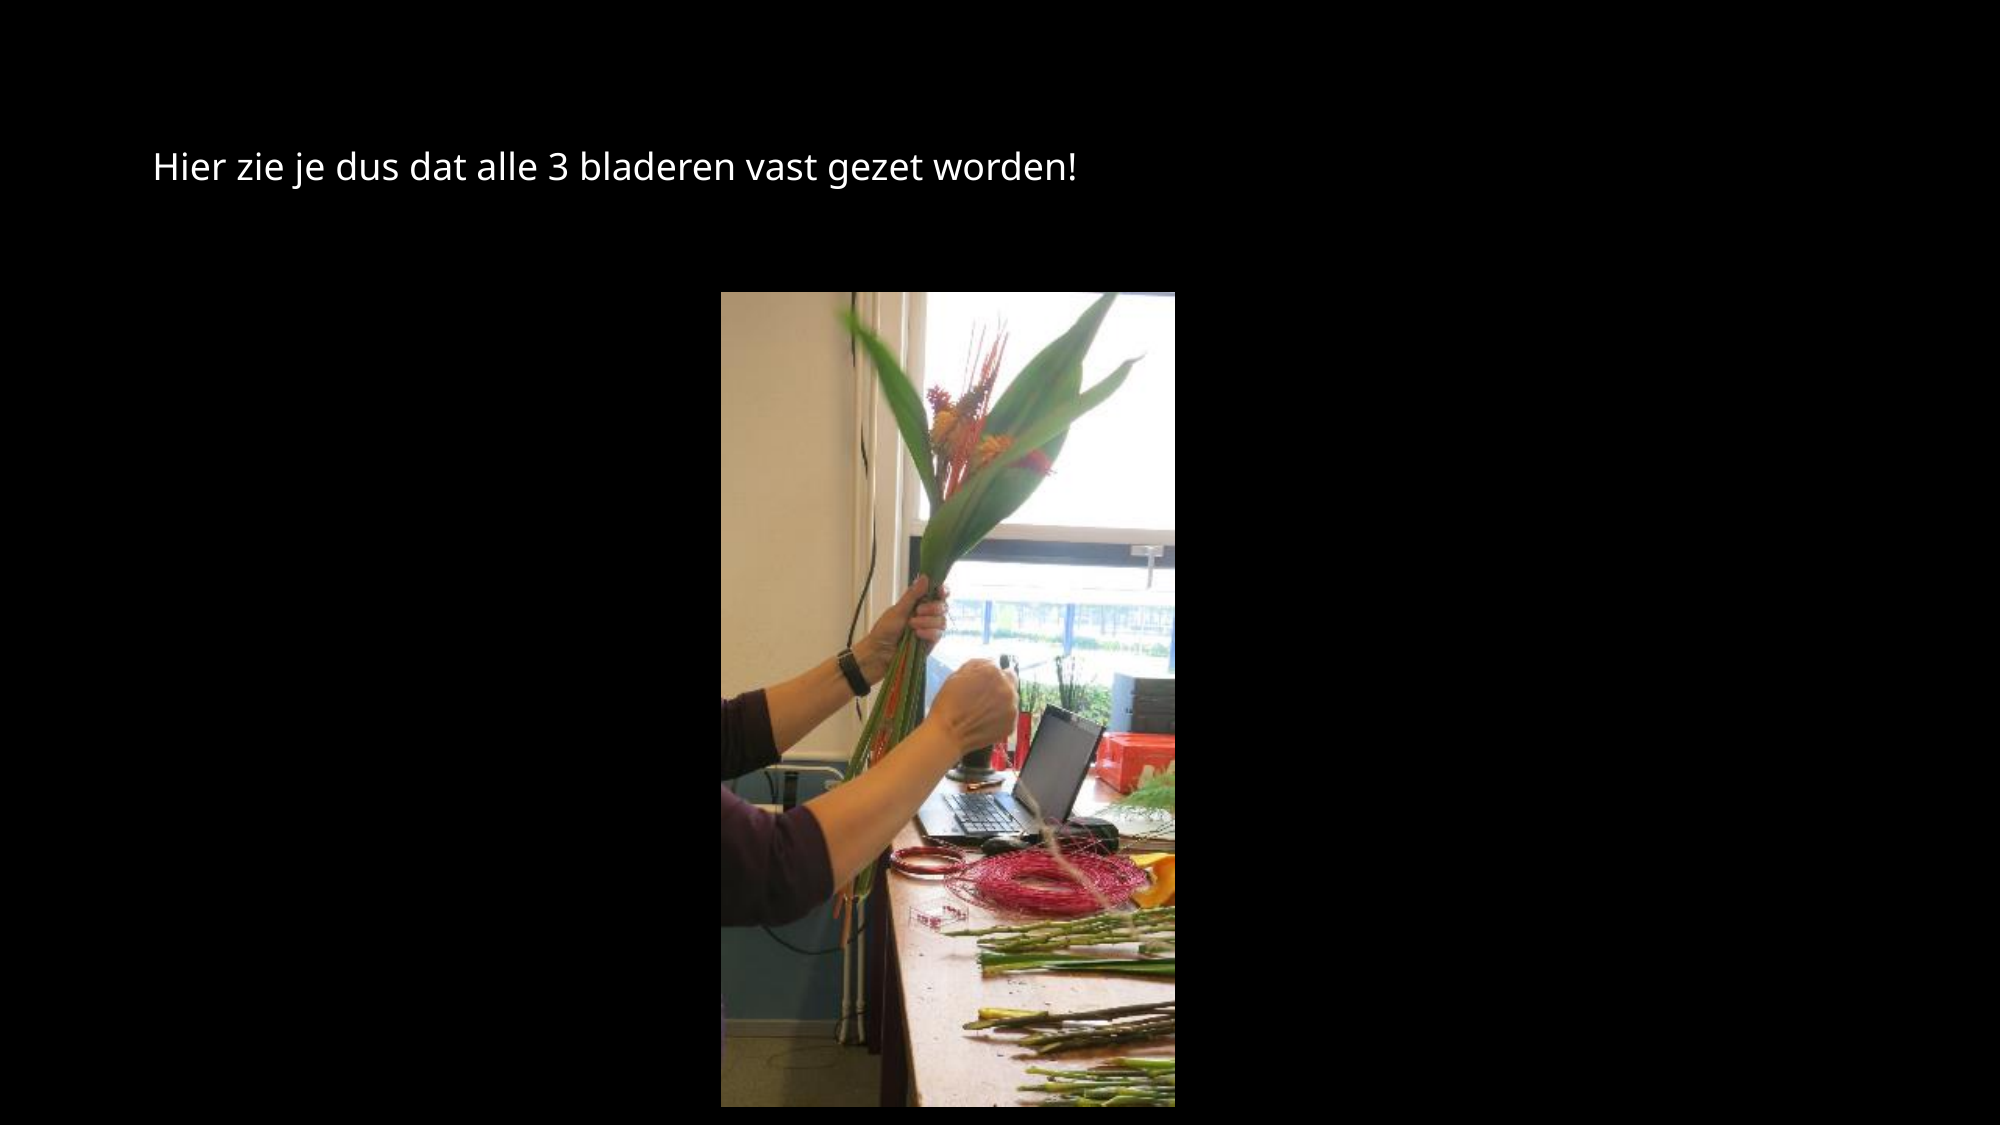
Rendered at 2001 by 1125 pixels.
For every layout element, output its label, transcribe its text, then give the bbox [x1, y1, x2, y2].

picture [720, 292, 1175, 1107]
title Hier zie je dus dat alle 3 bladeren vast gezet worden! [137, 59, 1863, 278]
